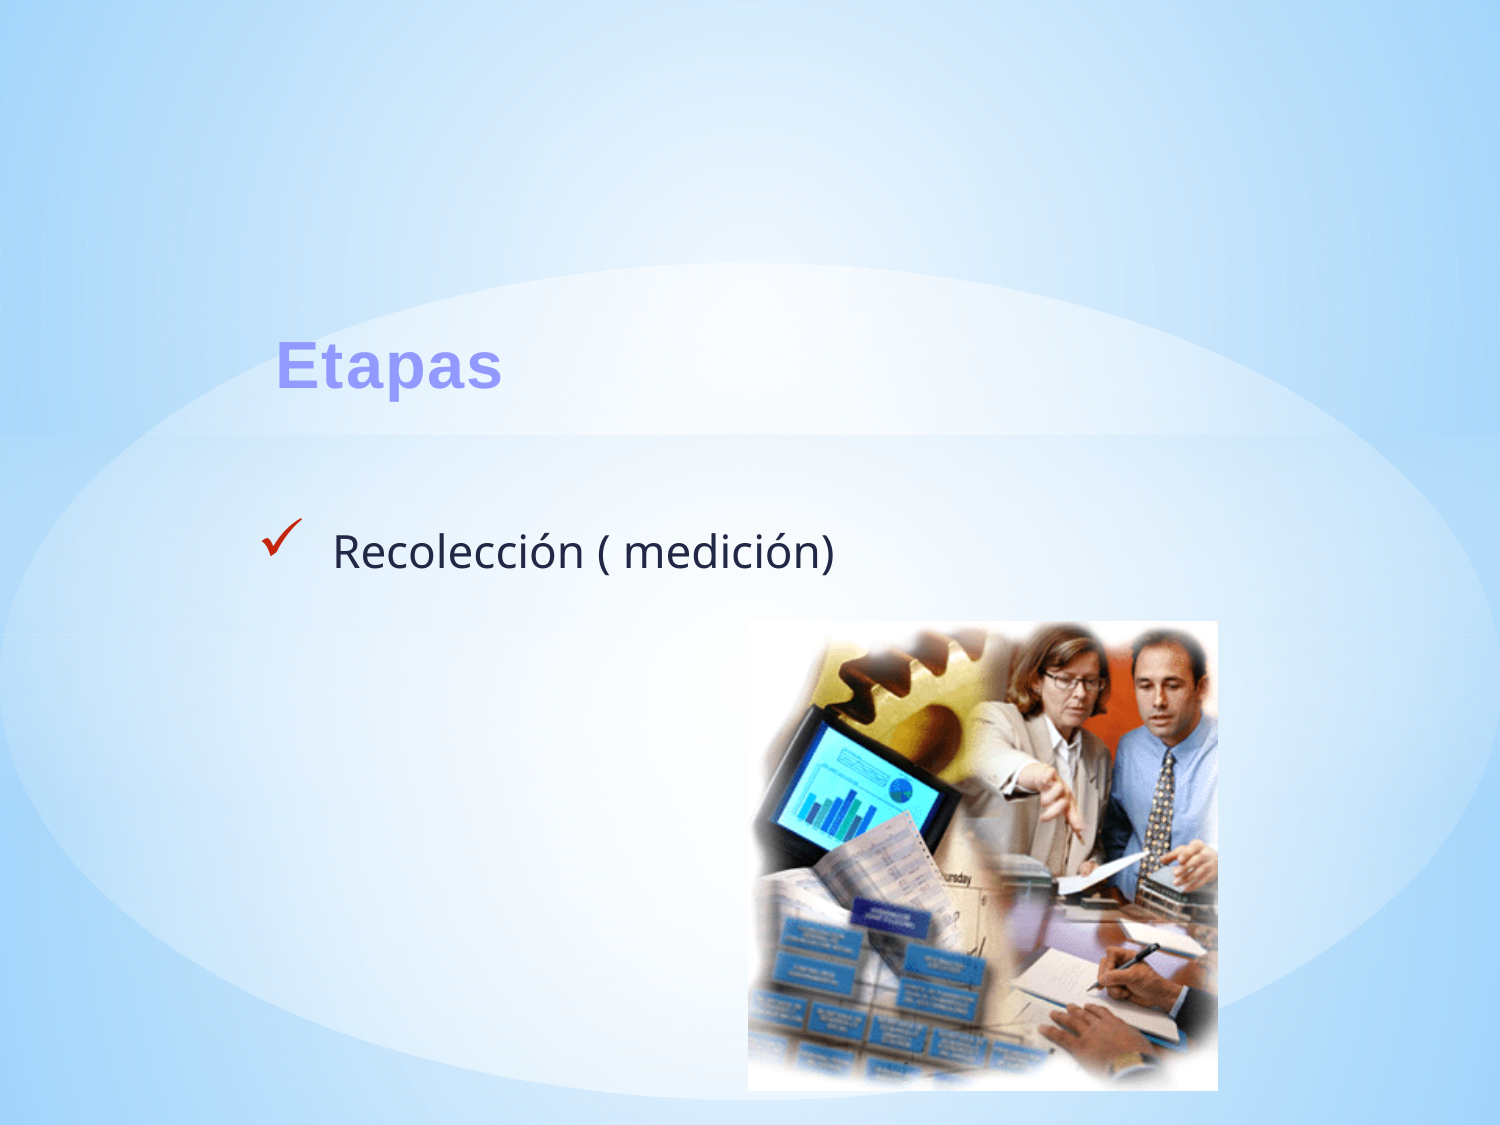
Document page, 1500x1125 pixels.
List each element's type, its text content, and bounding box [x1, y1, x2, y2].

picture [748, 621, 1218, 1091]
subtitle Recolección ( medición) [242, 515, 1167, 894]
text_box Etapas [206, 314, 573, 410]
